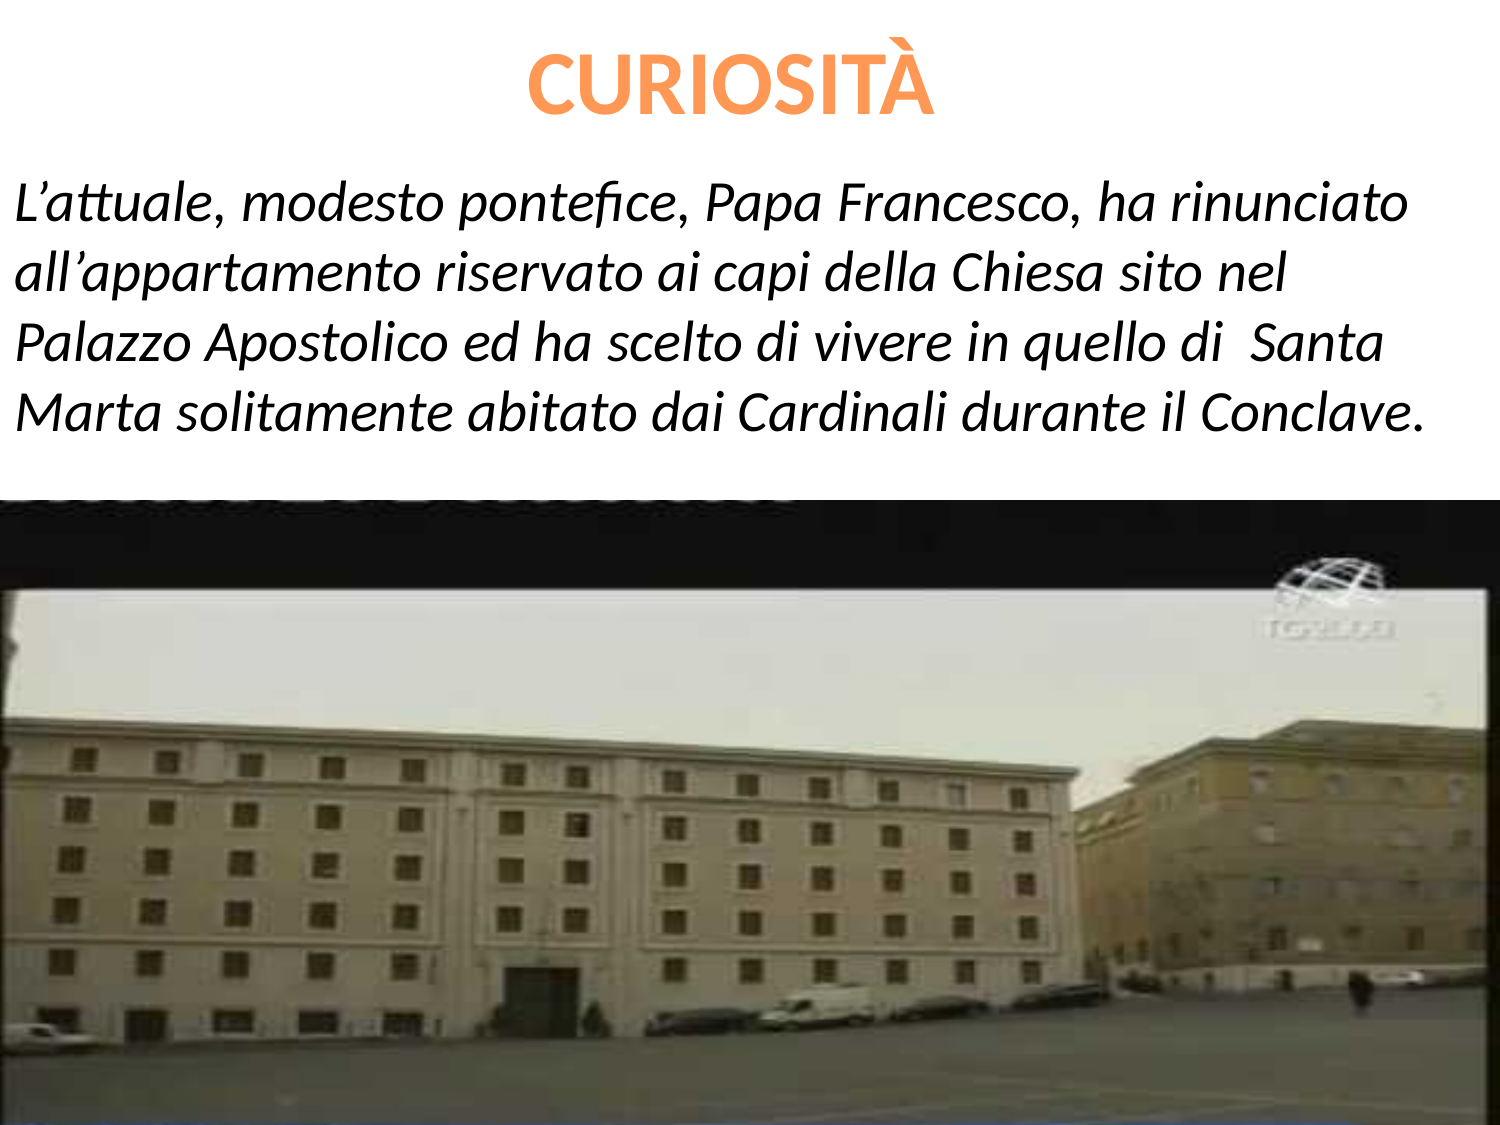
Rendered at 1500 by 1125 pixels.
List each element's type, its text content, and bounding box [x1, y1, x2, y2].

text_box L’attuale, modesto pontefice, Papa Francesco, ha rinunciato all’appartamento riservato ai capi della Chiesa sito nel Palazzo Apostolico ed ha scelto di vivere in quello di Santa Marta solitamente abitato dai Cardinali durante il Conclave. [0, 156, 1469, 451]
title CURIOSITÀ [38, 0, 1425, 156]
picture [0, 500, 1500, 1125]
